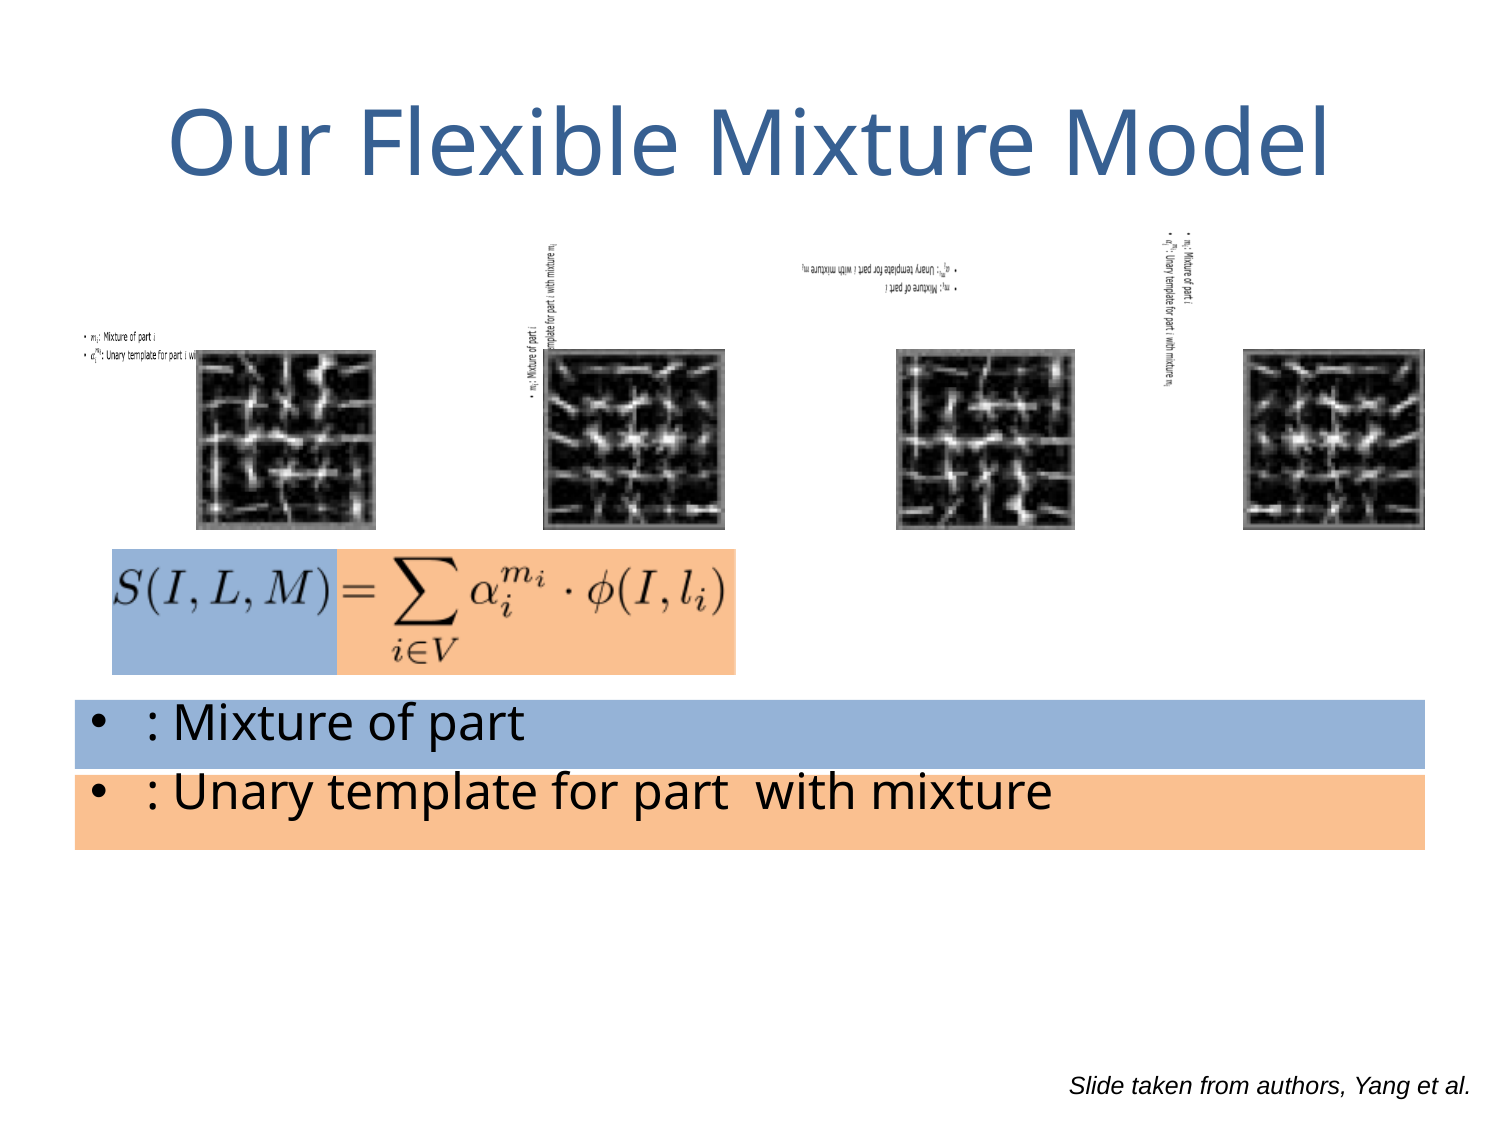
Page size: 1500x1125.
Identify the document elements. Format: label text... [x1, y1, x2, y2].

picture [112, 549, 737, 676]
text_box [80, 220, 1426, 531]
text_box Slide taken from authors, Yang et al. [687, 1062, 1488, 1108]
text_box [73, 698, 1427, 771]
text_box [73, 773, 1427, 852]
title Our Flexible Mixture Model [75, 45, 1425, 225]
